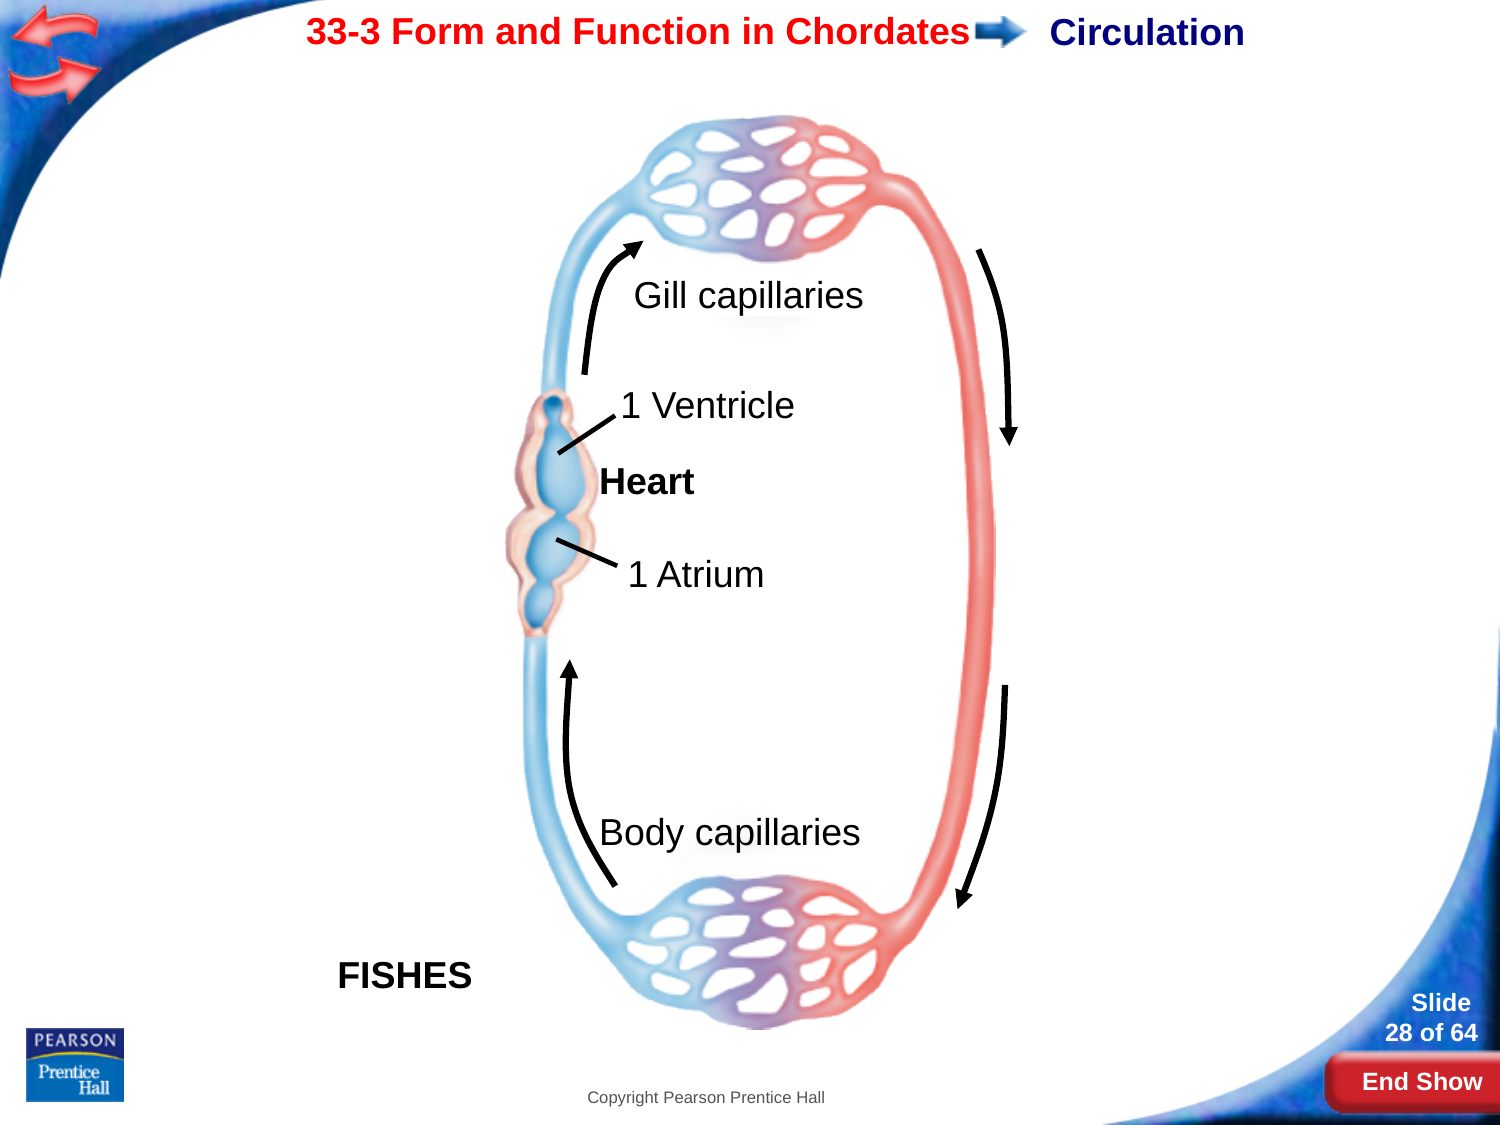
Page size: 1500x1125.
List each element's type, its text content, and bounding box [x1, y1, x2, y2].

title Circulation [1034, 0, 1500, 76]
picture [0, 0, 1500, 1125]
text_box FISHES [322, 943, 499, 1004]
text_box [1000, 684, 1006, 764]
text_box [1000, 311, 1015, 447]
footer Copyright Pearson Prentice Hall [468, 1078, 945, 1105]
